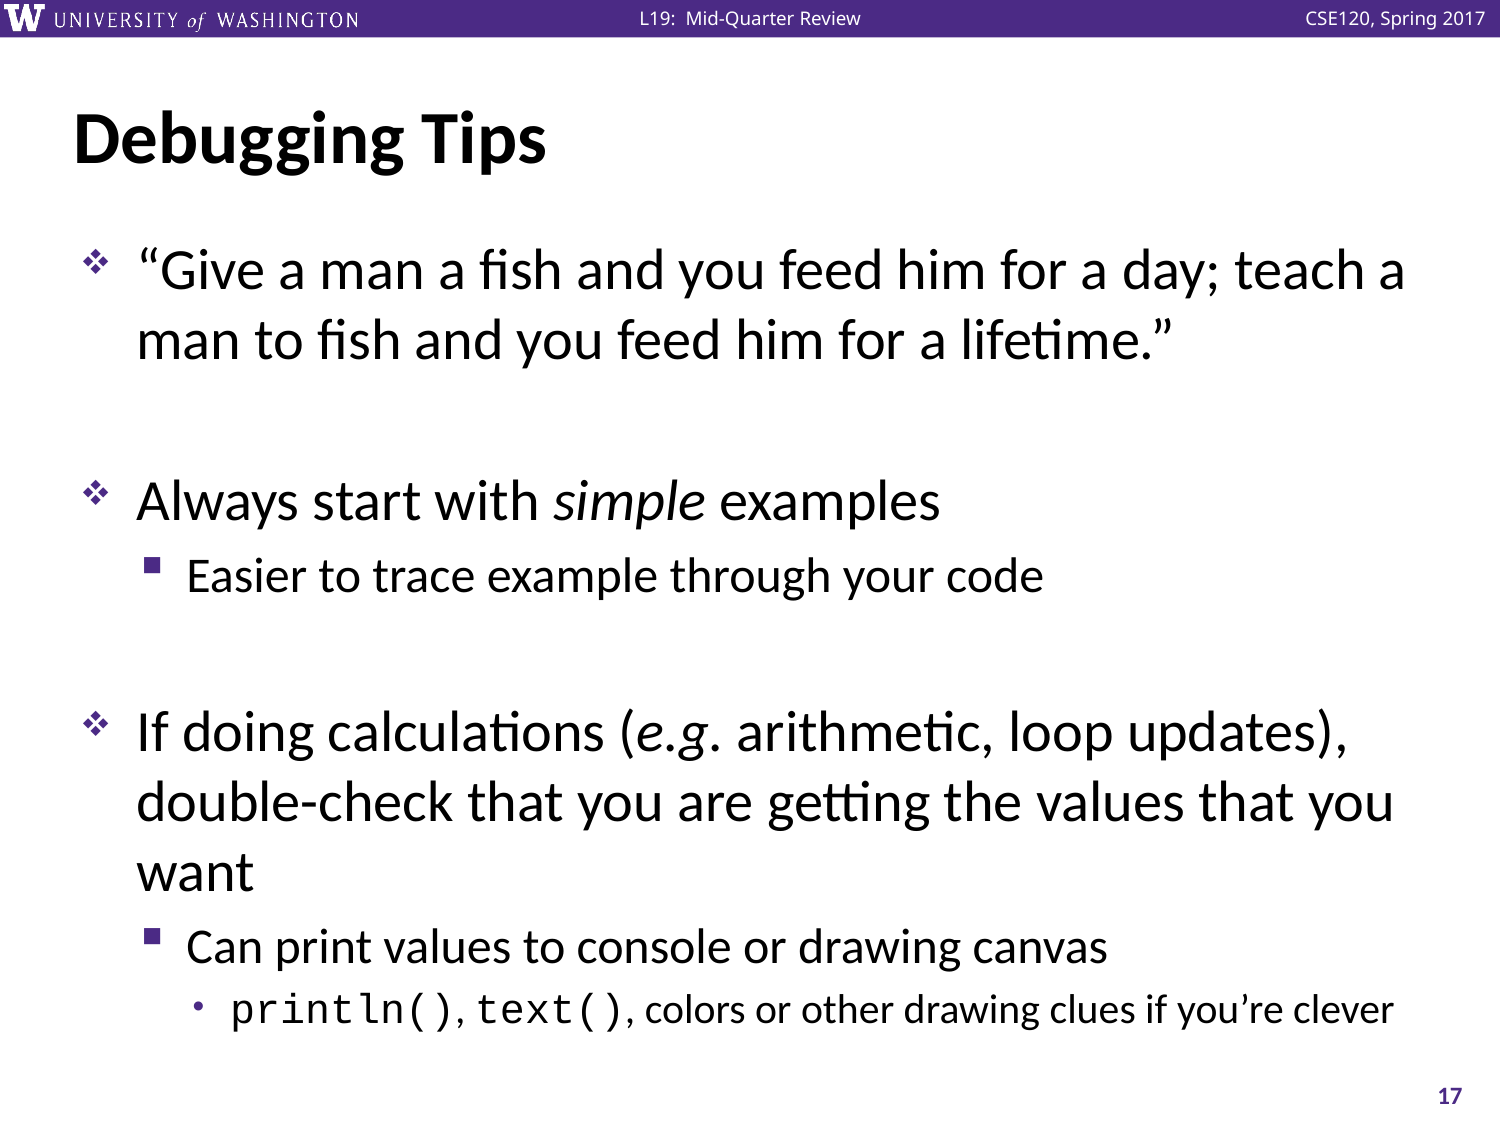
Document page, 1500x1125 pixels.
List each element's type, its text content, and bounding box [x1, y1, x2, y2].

list “Give a man a fish and you feed him for a day; teach a man to fish and you feed him for a lifetime.” Always start with simple examples Easier to trace example through your code If doing calculations (e.g. arithmetic, loop updates), double-check that you are getting the values that you want Can print values to console or drawing canvas println(), text(), colors or other drawing clues if you’re clever [64, 223, 1438, 1040]
slide_number 17 [1400, 1065, 1500, 1125]
picture [4, 4, 358, 32]
title Debugging Tips [58, 71, 1438, 197]
